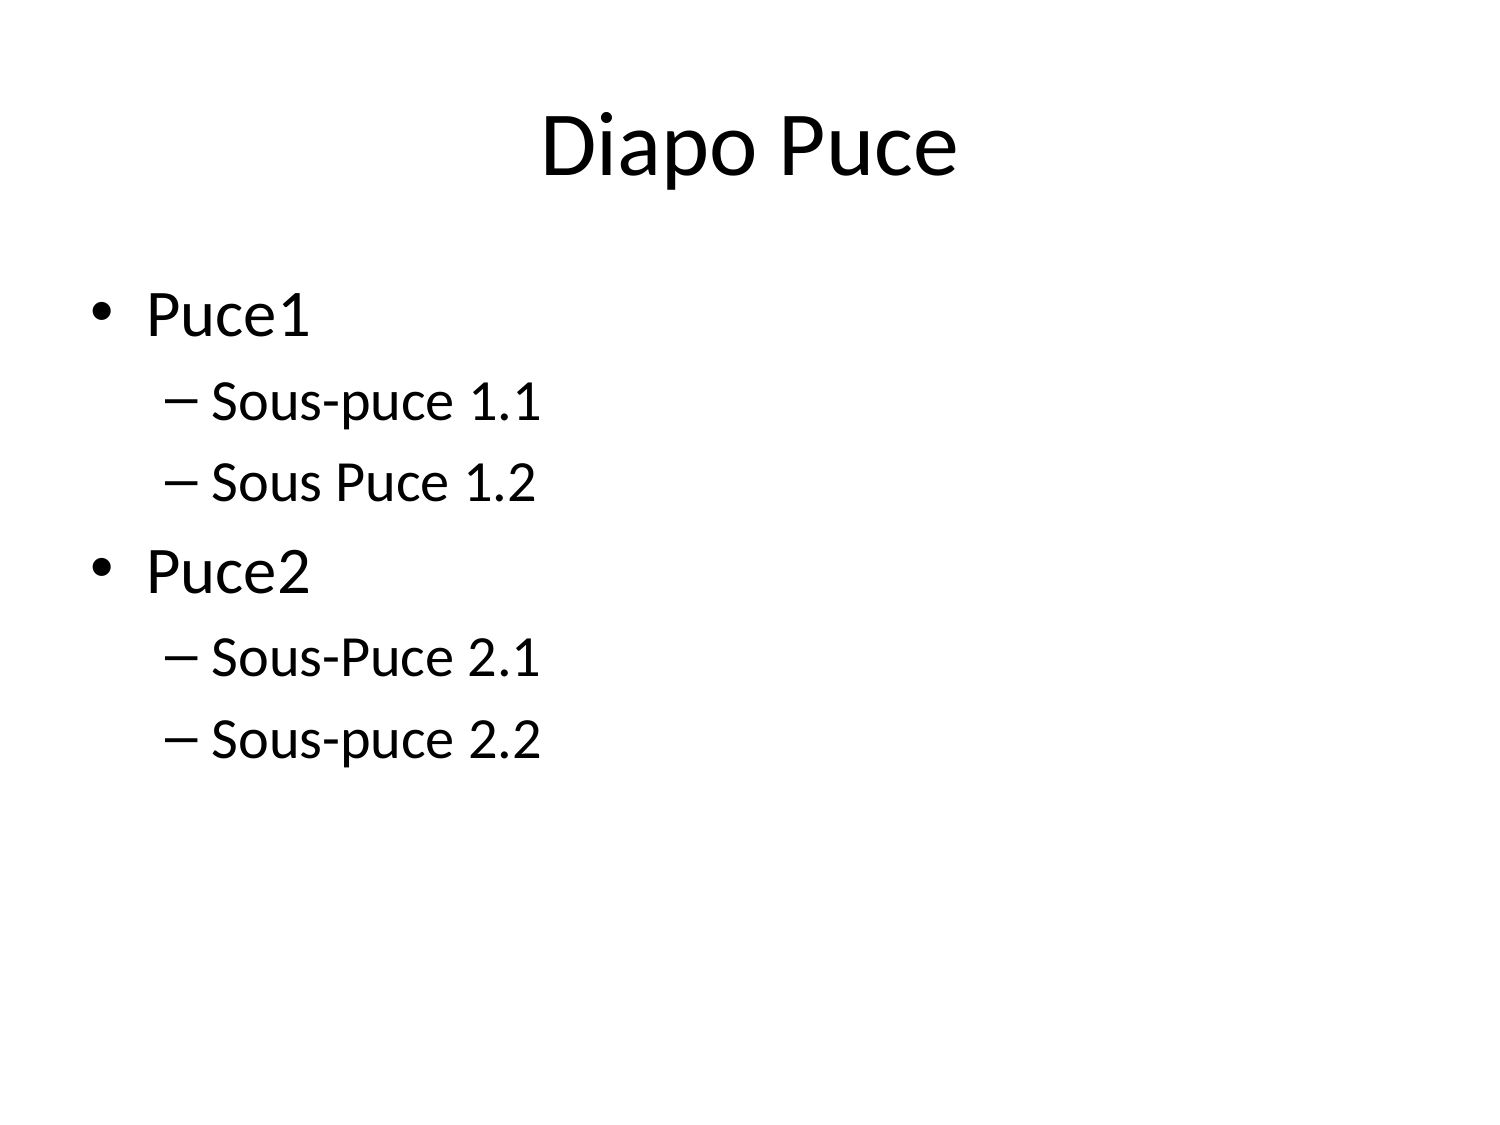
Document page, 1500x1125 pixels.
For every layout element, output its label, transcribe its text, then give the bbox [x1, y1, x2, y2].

title Diapo Puce [75, 45, 1425, 233]
list Puce1 Sous-puce 1.1 Sous Puce 1.2 Puce2 Sous-Puce 2.1 Sous-puce 2.2 [75, 262, 1425, 1005]
